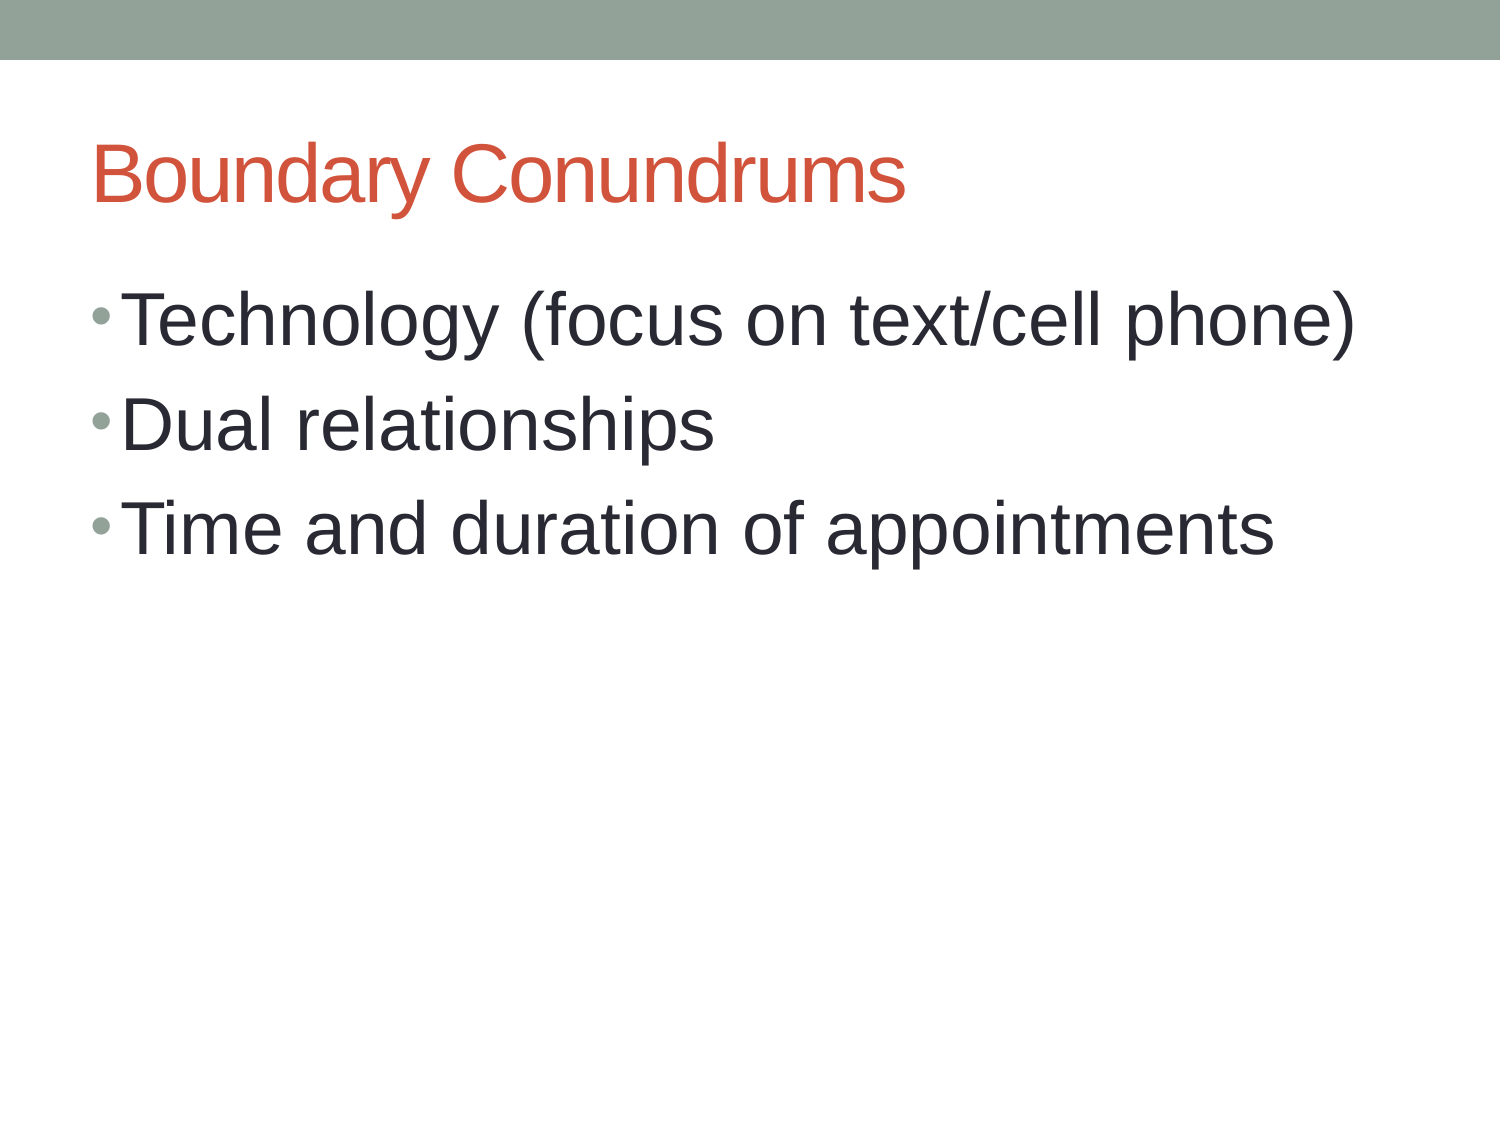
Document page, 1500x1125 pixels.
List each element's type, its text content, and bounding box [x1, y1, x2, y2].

title Boundary Conundrums [75, 87, 1425, 250]
list Technology (focus on text/cell phone) Dual relationships Time and duration of appointments [75, 262, 1425, 1063]
